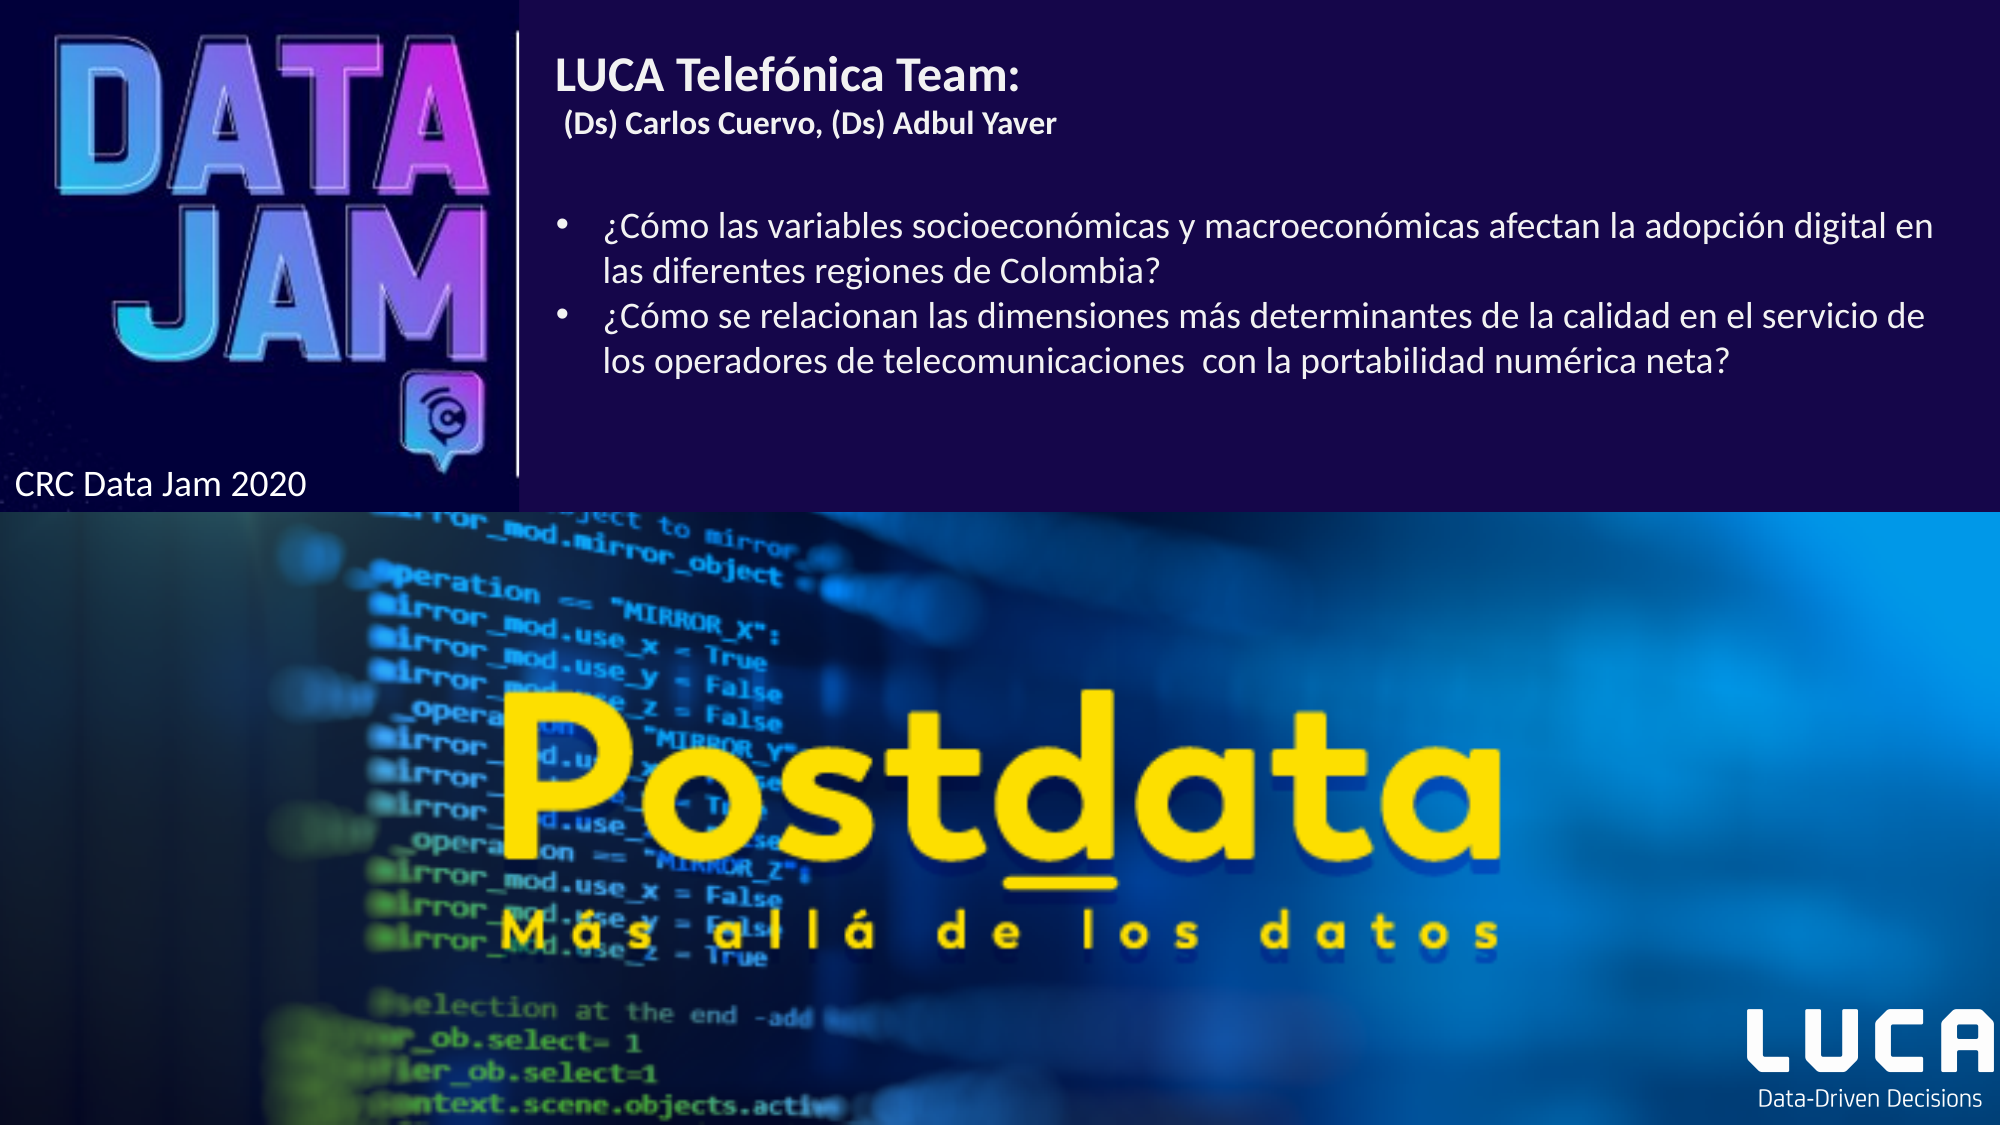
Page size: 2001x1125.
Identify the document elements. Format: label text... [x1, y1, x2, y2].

text_box LUCA Telefónica Team: (Ds) Carlos Cuervo, (Ds) Adbul Yaver ¿Cómo las variables socioeconómicas y macroeconómicas afectan la adopción digital en las diferentes regiones de Colombia? ¿Cómo se relacionan las dimensiones más determinantes de la calidad en el servicio de los operadores de telecomunicaciones con la portabilidad numérica neta? [541, 33, 1994, 389]
picture [0, 0, 2000, 1125]
